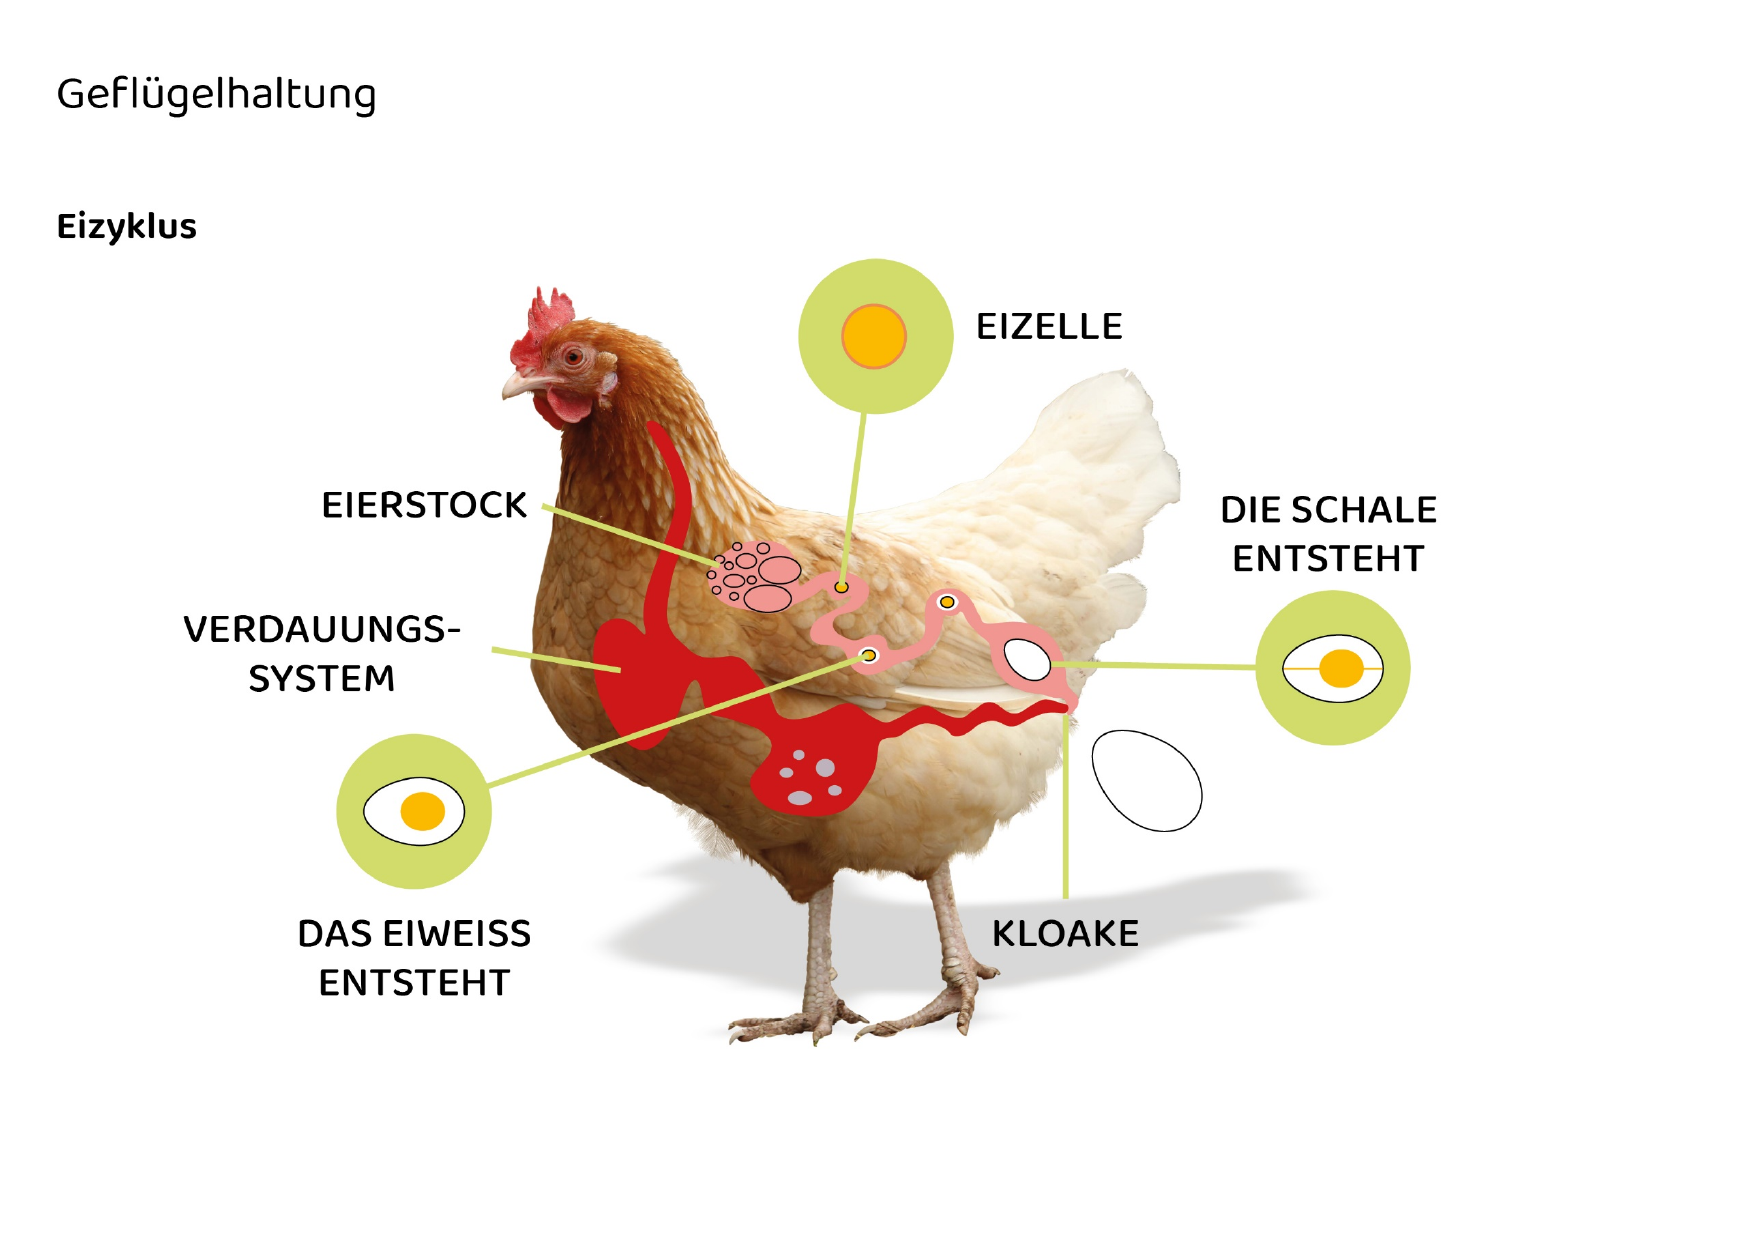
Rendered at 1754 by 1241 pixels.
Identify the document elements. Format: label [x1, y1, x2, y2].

picture [0, 0, 1650, 1167]
